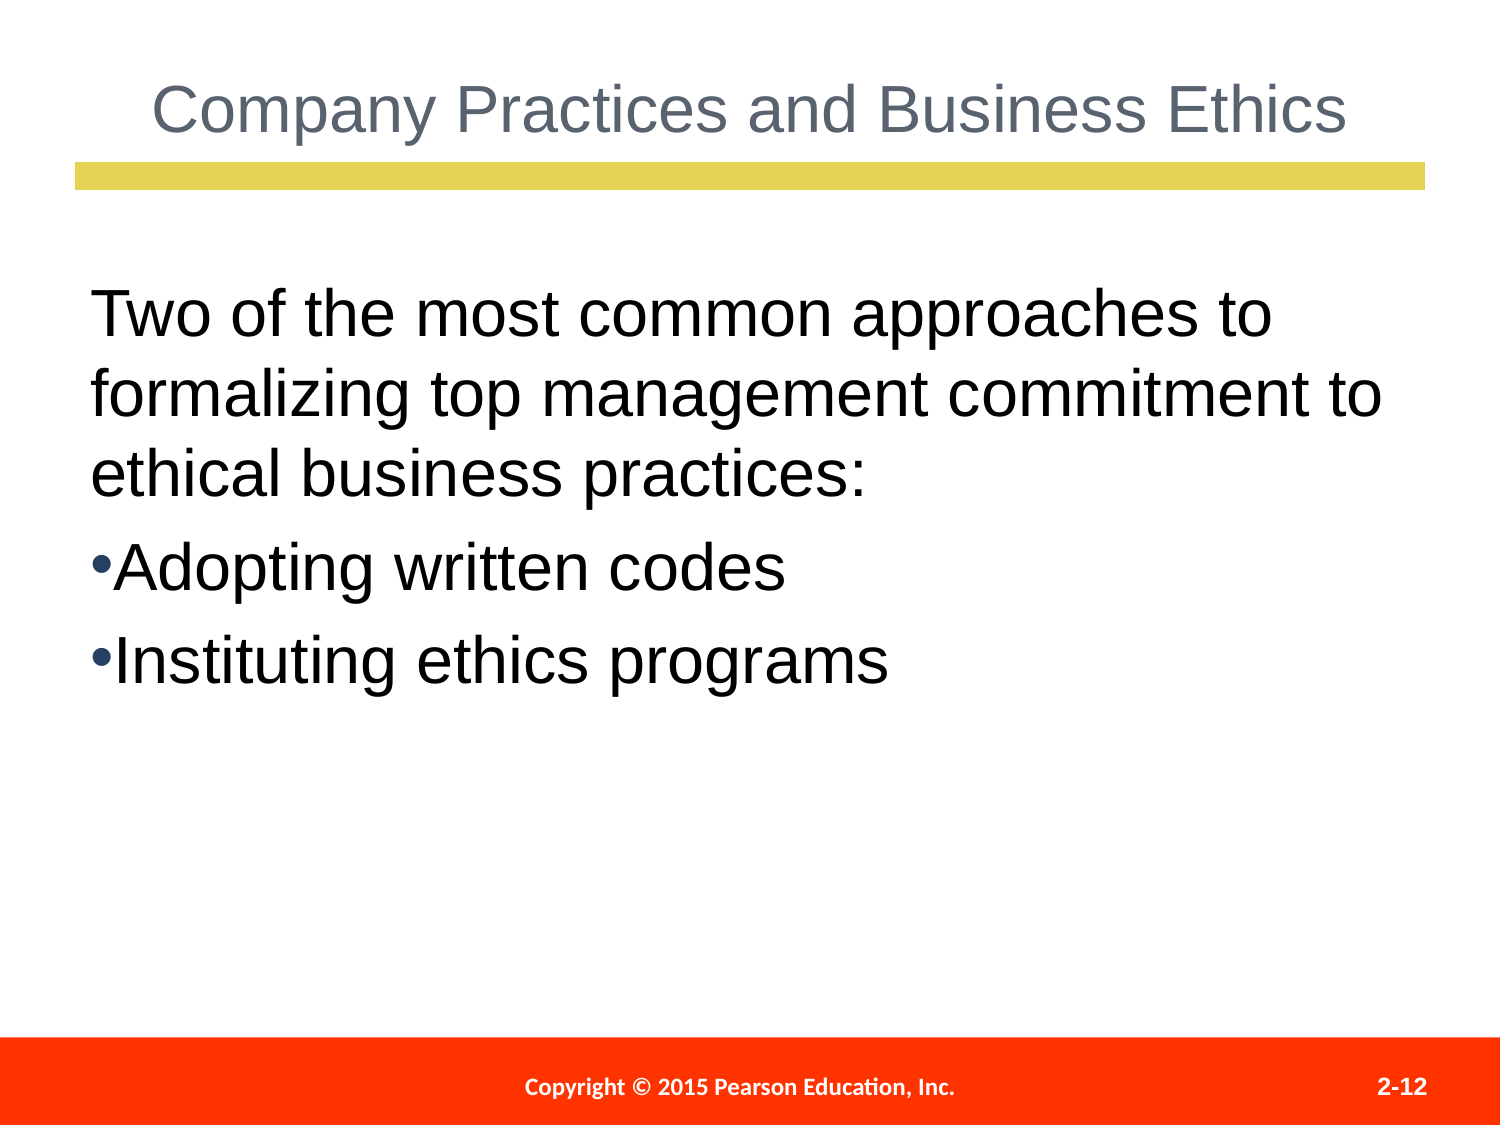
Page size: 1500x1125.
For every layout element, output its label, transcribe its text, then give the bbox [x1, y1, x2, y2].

list Two of the most common approaches to formalizing top management commitment to ethical business practices: Adopting written codes Instituting ethics programs [74, 262, 1426, 1006]
title Company Practices and Business Ethics [74, 12, 1426, 201]
